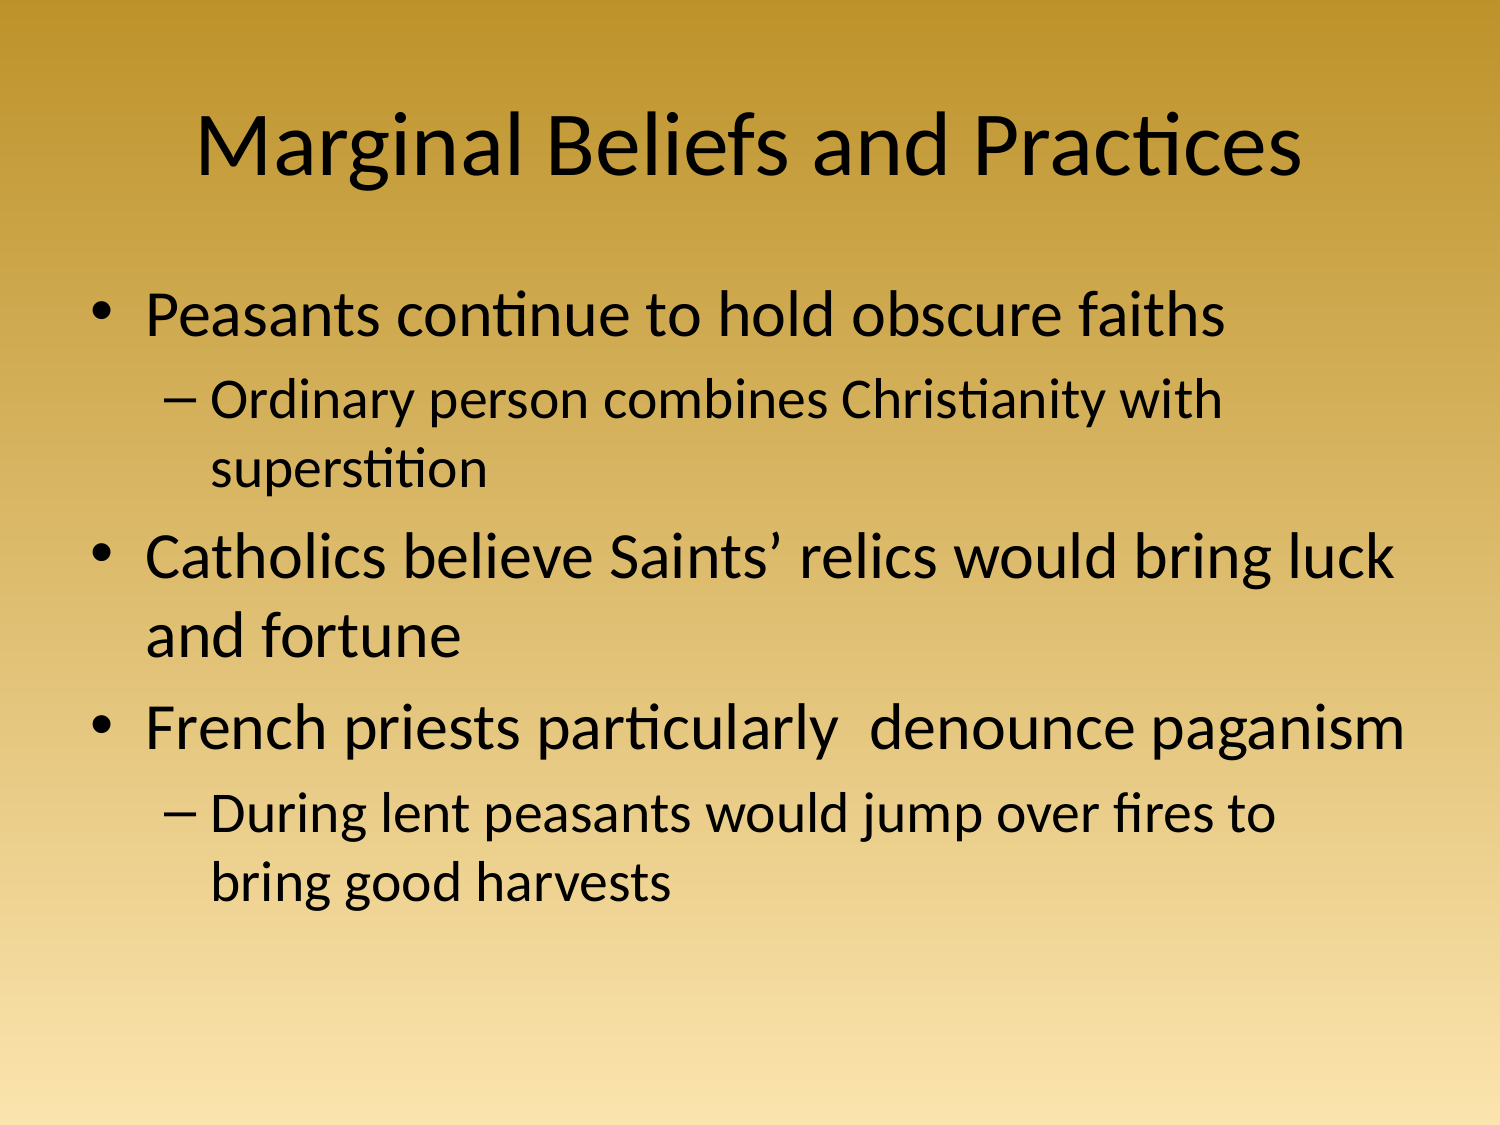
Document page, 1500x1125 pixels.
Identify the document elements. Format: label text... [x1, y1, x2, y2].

title Marginal Beliefs and Practices [75, 45, 1425, 233]
list Peasants continue to hold obscure faiths Ordinary person combines Christianity with superstition Catholics believe Saints’ relics would bring luck and fortune French priests particularly denounce paganism During lent peasants would jump over fires to bring good harvests [75, 262, 1425, 1005]
